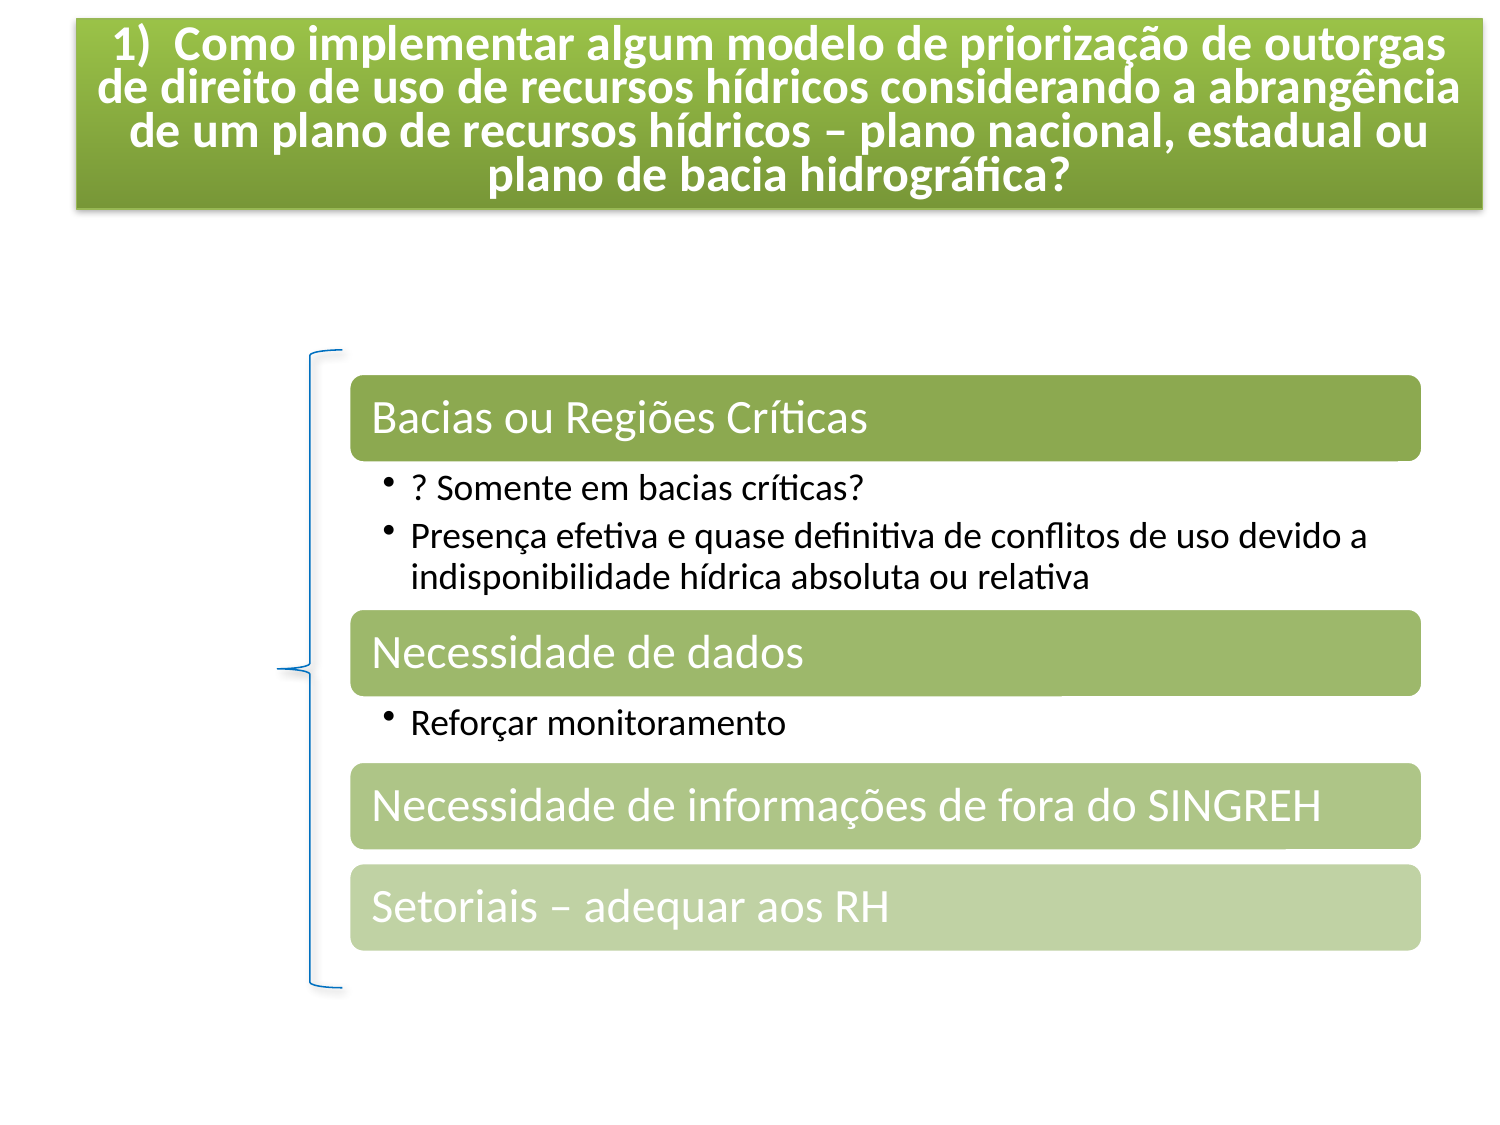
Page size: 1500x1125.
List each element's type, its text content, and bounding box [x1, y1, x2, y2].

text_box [348, 361, 1424, 965]
text_box 1) Como implementar algum modelo de priorização de outorgas de direito de uso de recursos hídricos considerando a abrangência de um plano de recursos hídricos – plano nacional, estadual ou plano de bacia hidrográfica? [76, 18, 1483, 210]
text_box [276, 349, 343, 989]
